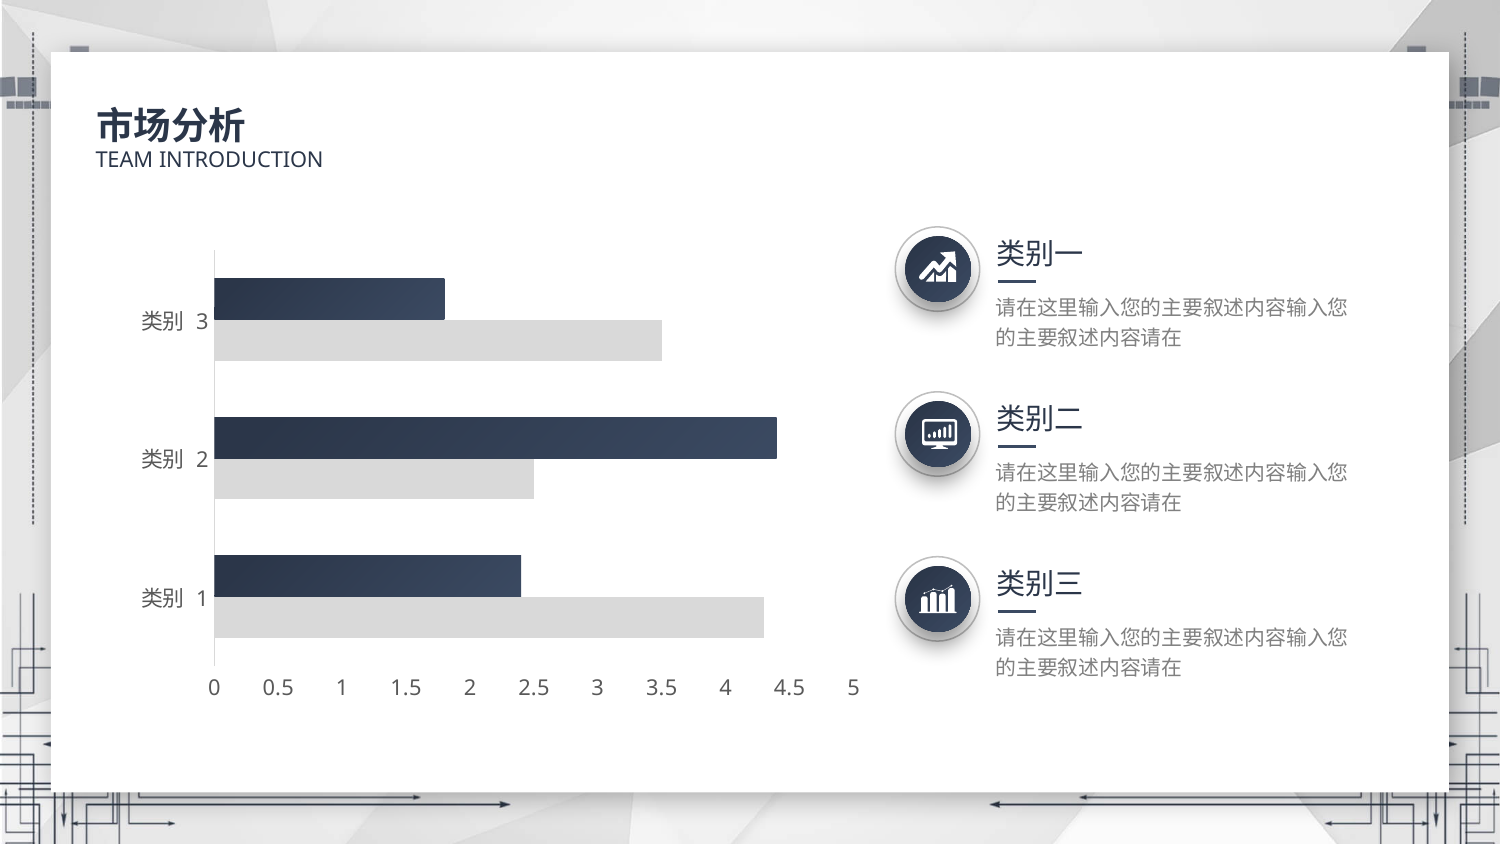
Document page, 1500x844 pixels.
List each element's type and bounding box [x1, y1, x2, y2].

text_box [895, 226, 1383, 356]
picture [0, 0, 1500, 844]
chart [126, 241, 875, 712]
text_box [895, 556, 1383, 686]
text_box [95, 91, 340, 177]
text_box [895, 391, 1383, 521]
